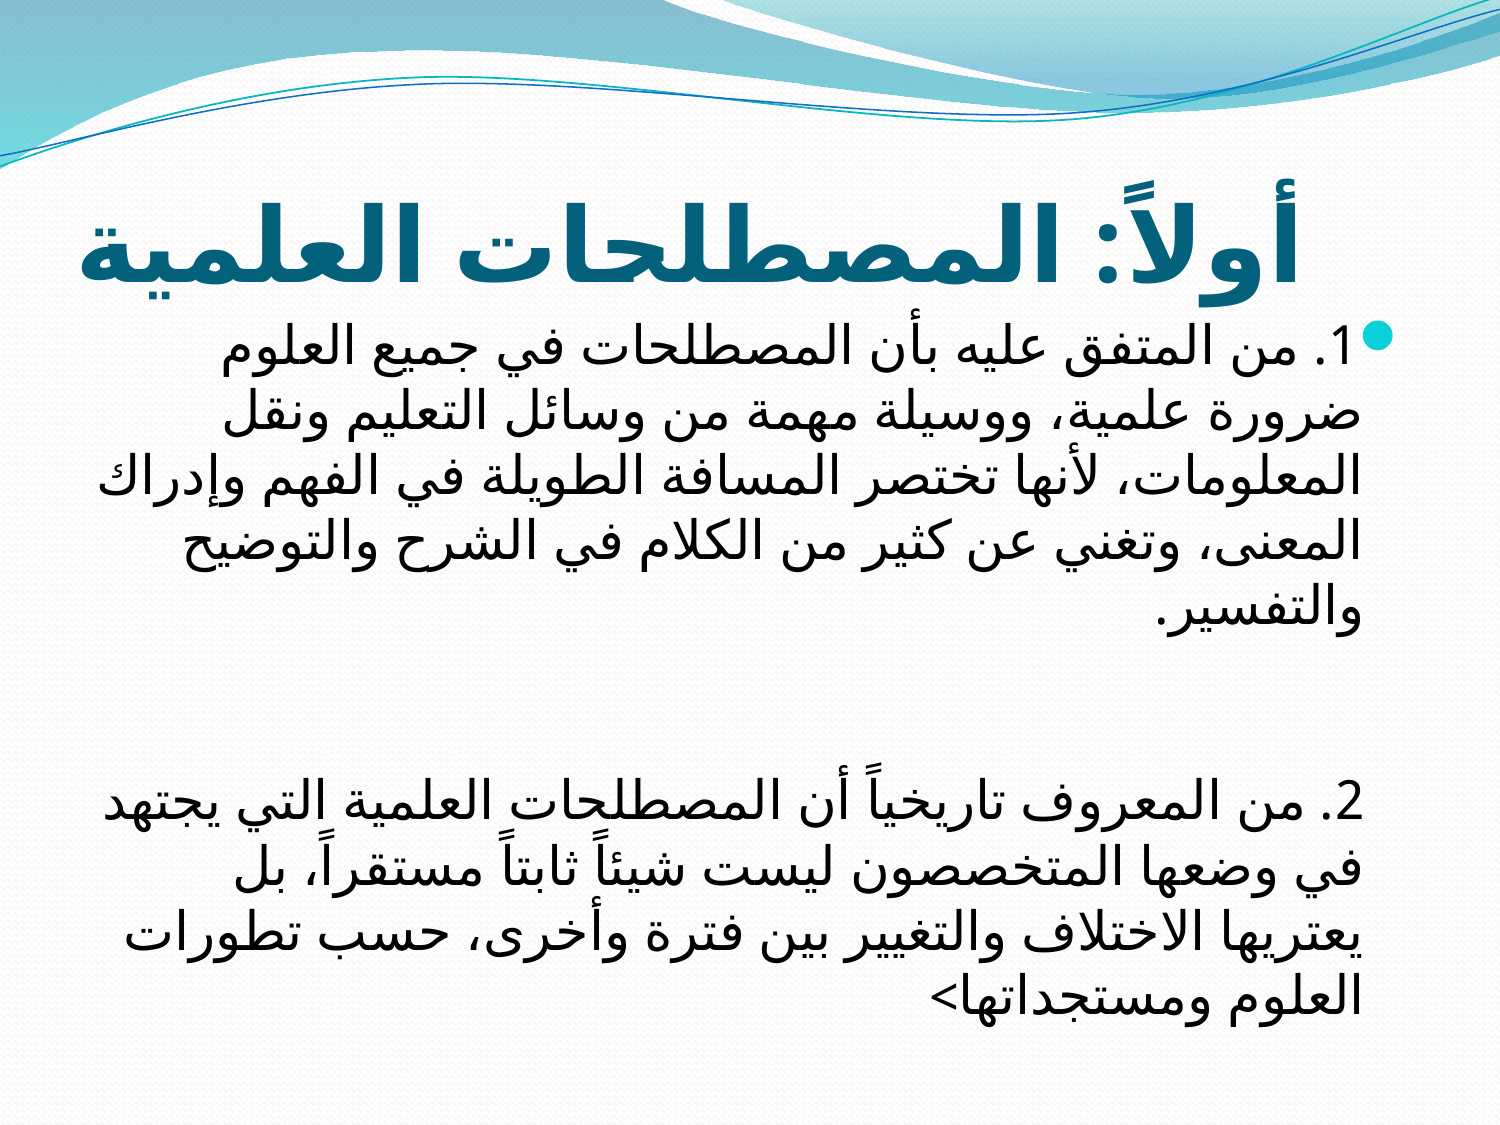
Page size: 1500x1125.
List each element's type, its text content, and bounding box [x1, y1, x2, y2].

list 1. من المتفق عليه بأن المصطلحات في جميع العلوم ضرورة علمية، ووسيلة مهمة من وسائل التعليم ونقل المعلومات، لأنها تختصر المسافة الطويلة في الفهم وإدراك المعنى، وتغني عن كثير من الكلام في الشرح والتوضيح والتفسير. 2. من المعروف تاريخياً أن المصطلحات العلمية التي يجتهد في وضعها المتخصصون ليست شيئاً ثابتاً مستقراً، بل يعتريها الاختلاف والتغيير بين فترة وأخرى، حسب تطورات العلوم ومستجداتها> [75, 302, 1425, 1038]
title أولاً: المصطلحات العلمية [75, 115, 1425, 302]
